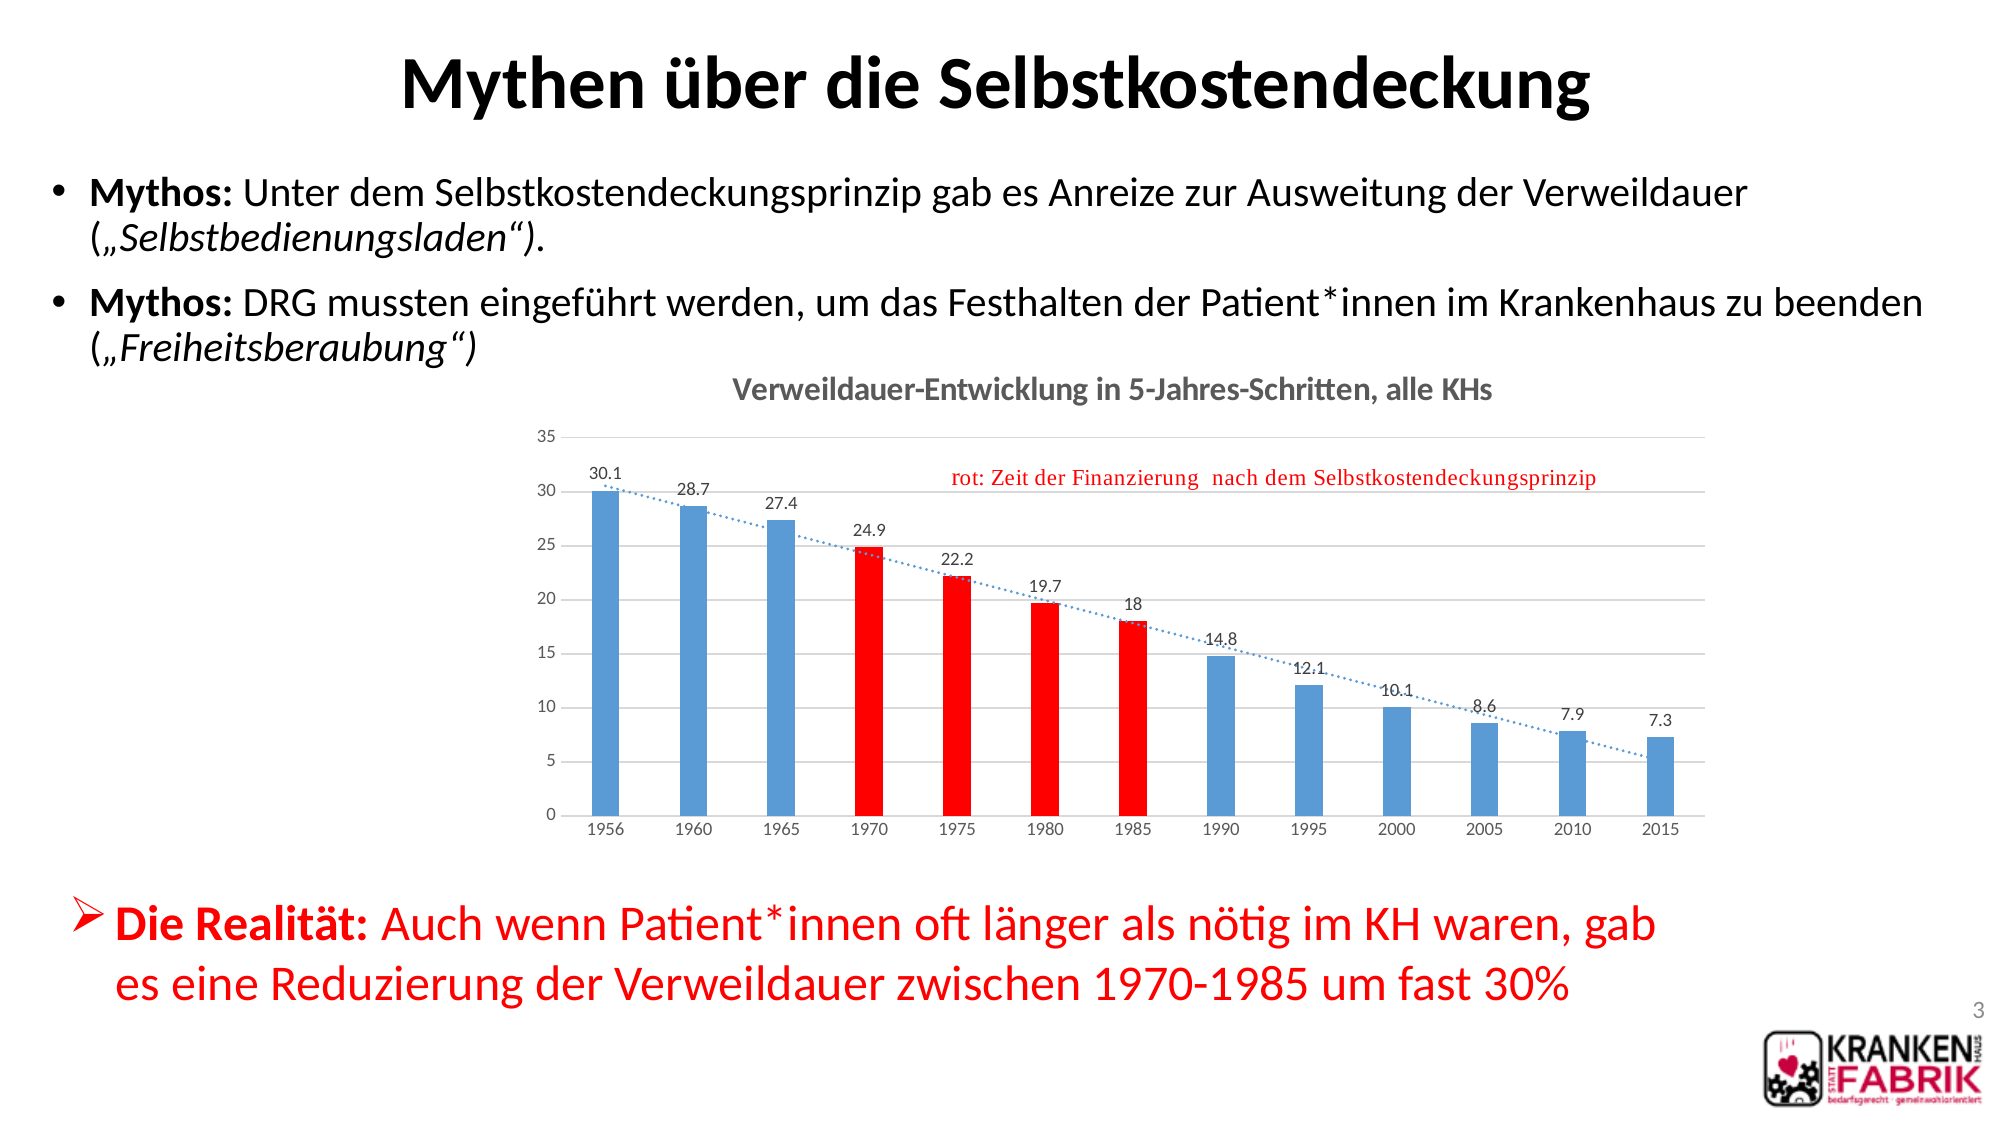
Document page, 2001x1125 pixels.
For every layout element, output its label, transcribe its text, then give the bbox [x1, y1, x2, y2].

text_box Die Realität: Auch wenn Patient*innen oft länger als nötig im KH waren, gab es eine Reduzierung der Verweildauer zwischen 1970-1985 um fast 30% [54, 883, 1721, 1019]
chart [512, 347, 1729, 851]
slide_number 3 [1550, 979, 2000, 1039]
list Mythos: Unter dem Selbstkostendeckungsprinzip gab es Anreize zur Ausweitung der Verweildauer („Selbstbedienungsladen“). Mythos: DRG mussten eingeführt werden, um das Festhalten der Patient*innen im Krankenhaus zu beenden („Freiheitsberaubung“) [36, 162, 1975, 877]
picture [1746, 1039, 2000, 1125]
title Mythen über die Selbstkostendeckung [133, 23, 1859, 146]
